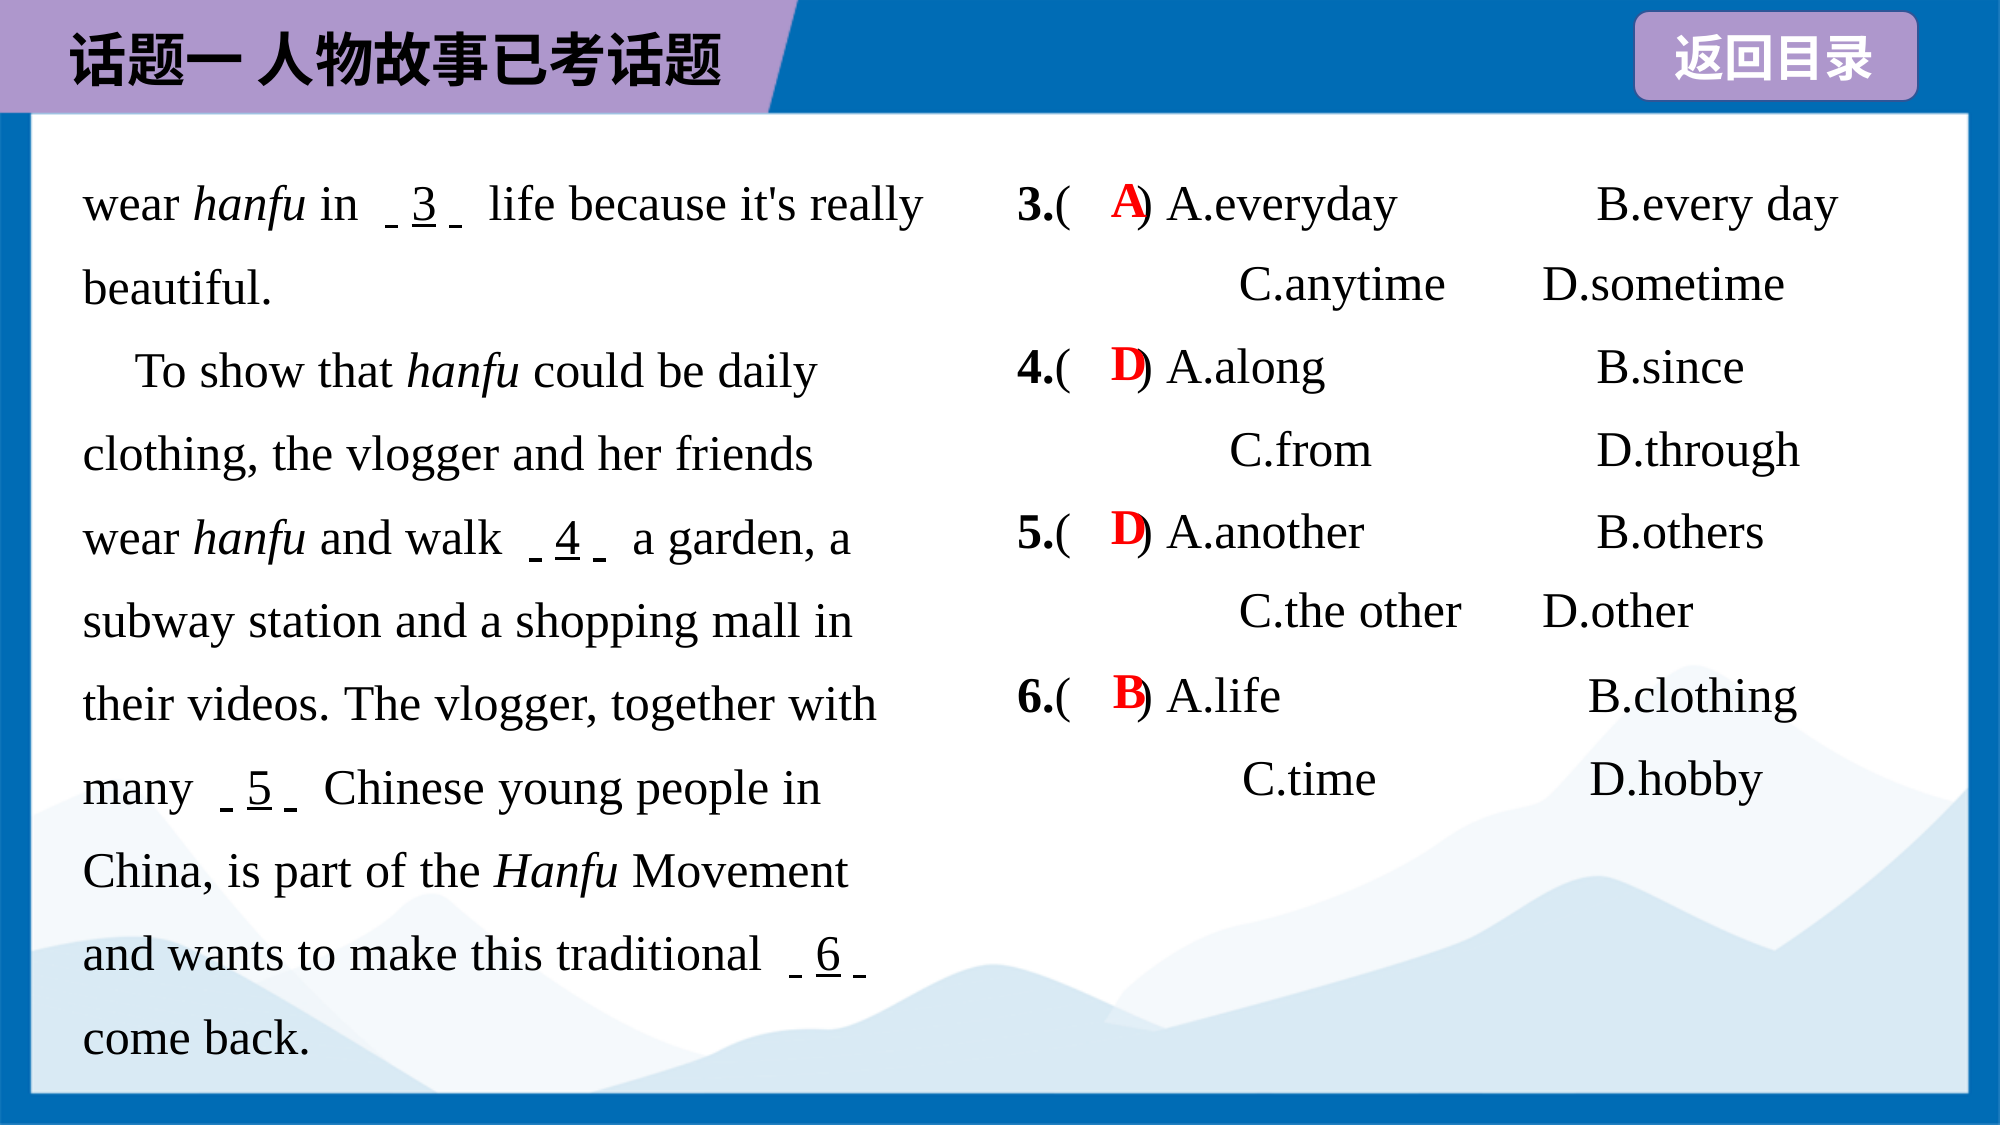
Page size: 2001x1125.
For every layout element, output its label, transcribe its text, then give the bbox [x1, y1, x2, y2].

text_box B [1094, 639, 1165, 712]
picture [0, 0, 2000, 1125]
text_box 3.( ) A.everyday B.every day C.anytime D.sometime [1016, 147, 1919, 303]
text_box D [1092, 475, 1165, 548]
text_box 5.( ) A.another B.others C.the other D.other [1016, 474, 1919, 630]
text_box D [1092, 310, 1165, 384]
text_box 6.( ) A.life B.clothing C.time D.hobby [1016, 639, 1919, 795]
text_box 4.( ) A.along B.since C.from D.through [1016, 310, 1919, 466]
text_box A [1092, 148, 1165, 221]
text_box wear hanfu in . .3. . life because it's really beautiful. To show that hanfu could be daily clothing, the vlogger and her friends wear hanfu and walk . .4. . a garden, a subway station and a shopping mall in their videos. The vlogger, together with many . .5. . Chinese young people in China, is part of the Hanfu Movement and wants to make this traditional . .6. . come back. [82, 147, 984, 1065]
